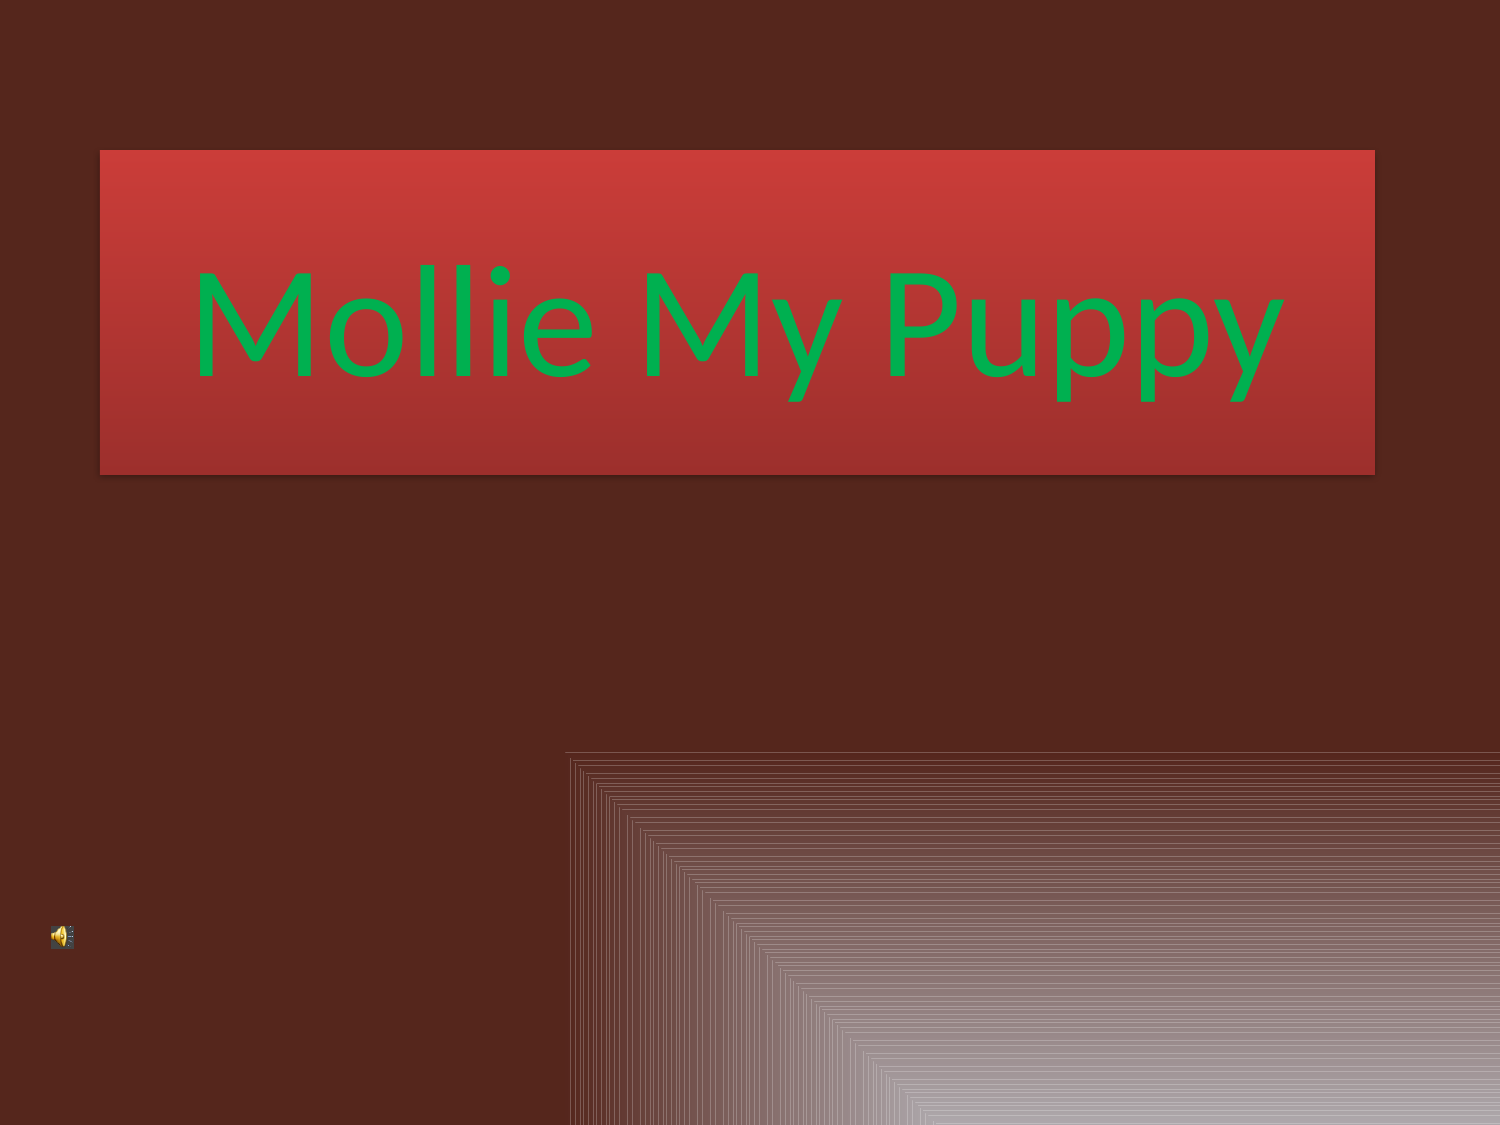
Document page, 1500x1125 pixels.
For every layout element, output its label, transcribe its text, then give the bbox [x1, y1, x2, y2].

title Mollie My Puppy [99, 149, 1375, 475]
picture [49, 924, 76, 951]
